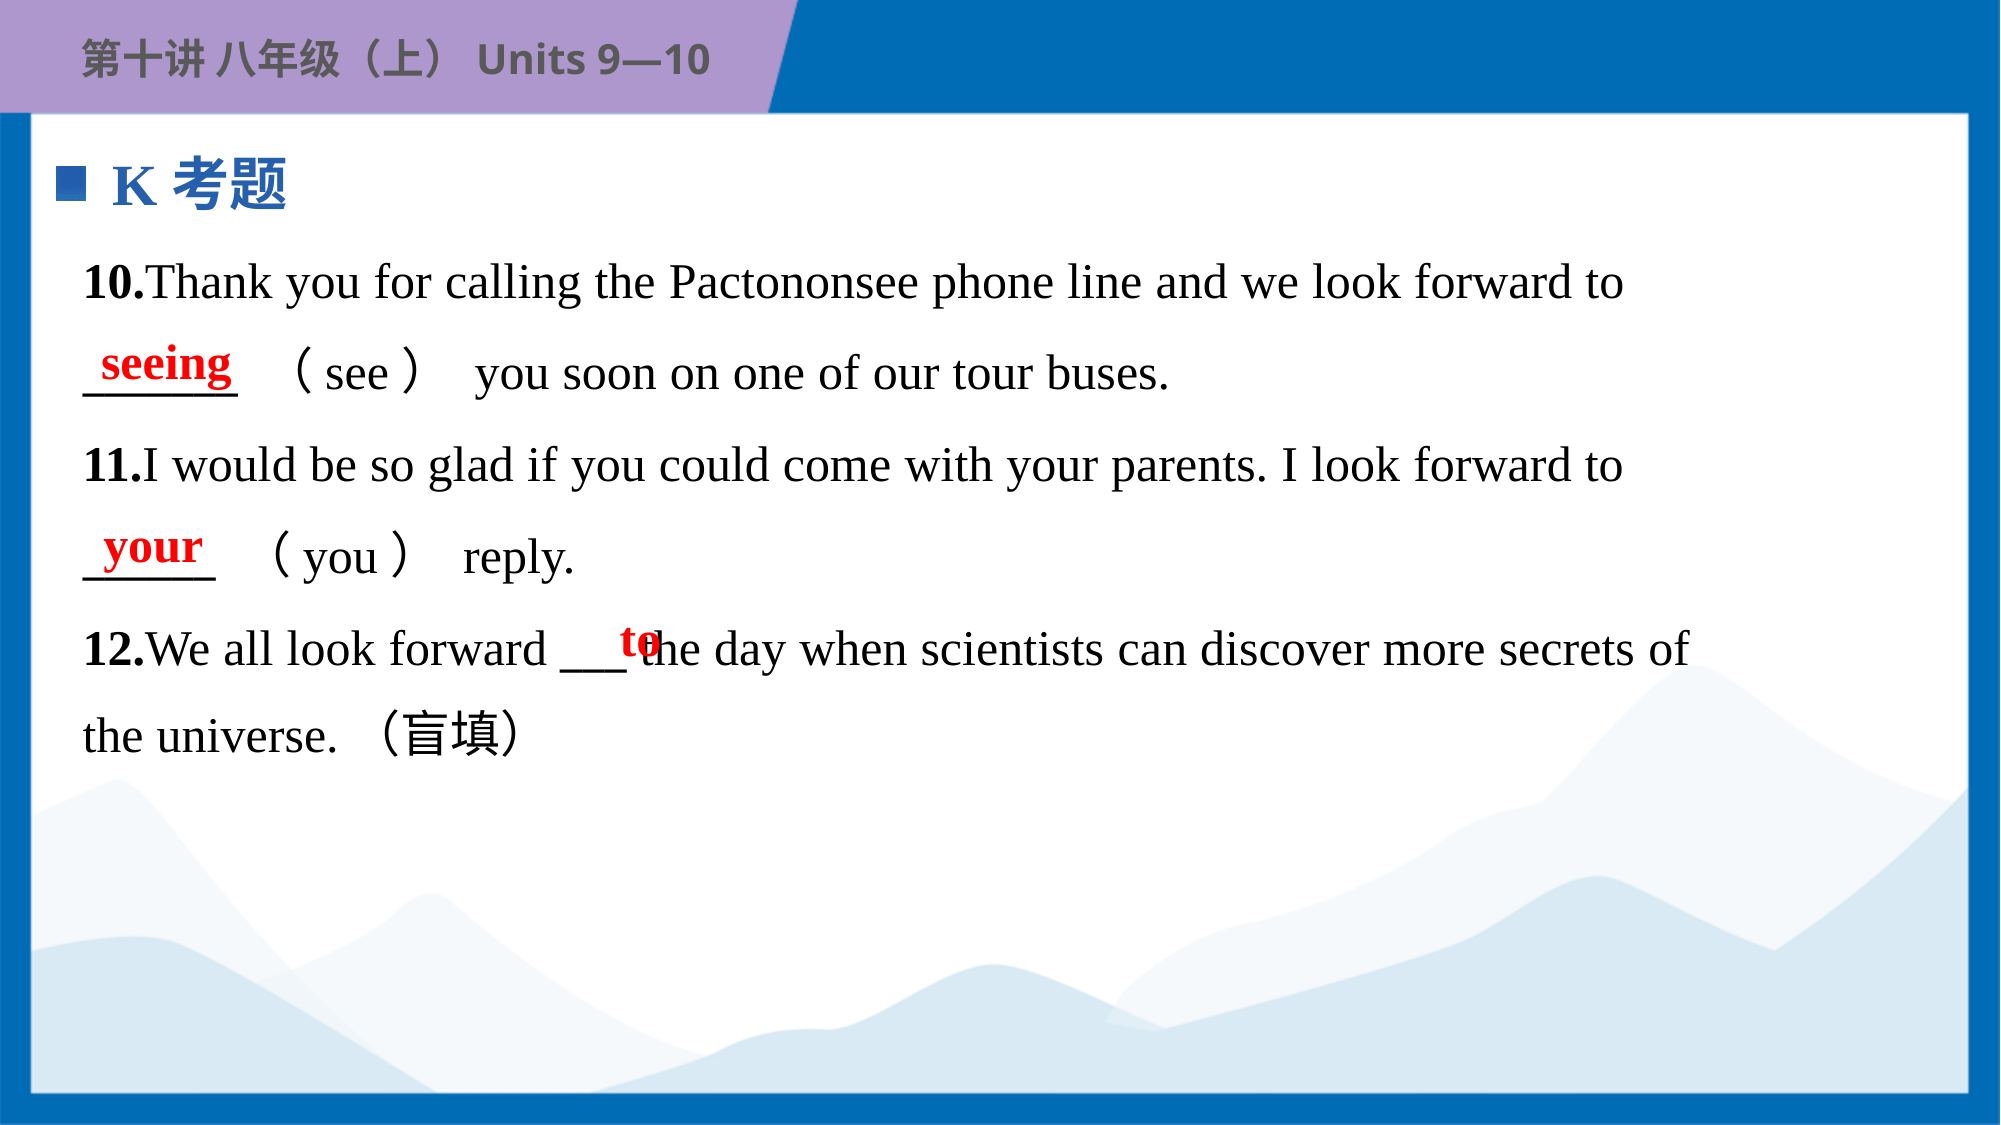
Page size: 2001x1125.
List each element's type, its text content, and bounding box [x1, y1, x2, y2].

text_box your [85, 485, 222, 564]
picture [0, 0, 2000, 1125]
text_box to [601, 578, 680, 658]
text_box 10.Thank you for calling the Pactononsee phone line and we look forward to _______ （see） you soon on one of our tour buses. 11.I would be so glad if you could come with your parents. I look forward to ______ （you） reply. 12.We all look forward ___ the day when scientists can discover more secrets of the universe.（盲填） [82, 216, 1917, 753]
text_box K考题 [112, 146, 1917, 216]
text_box seeing [83, 301, 250, 381]
